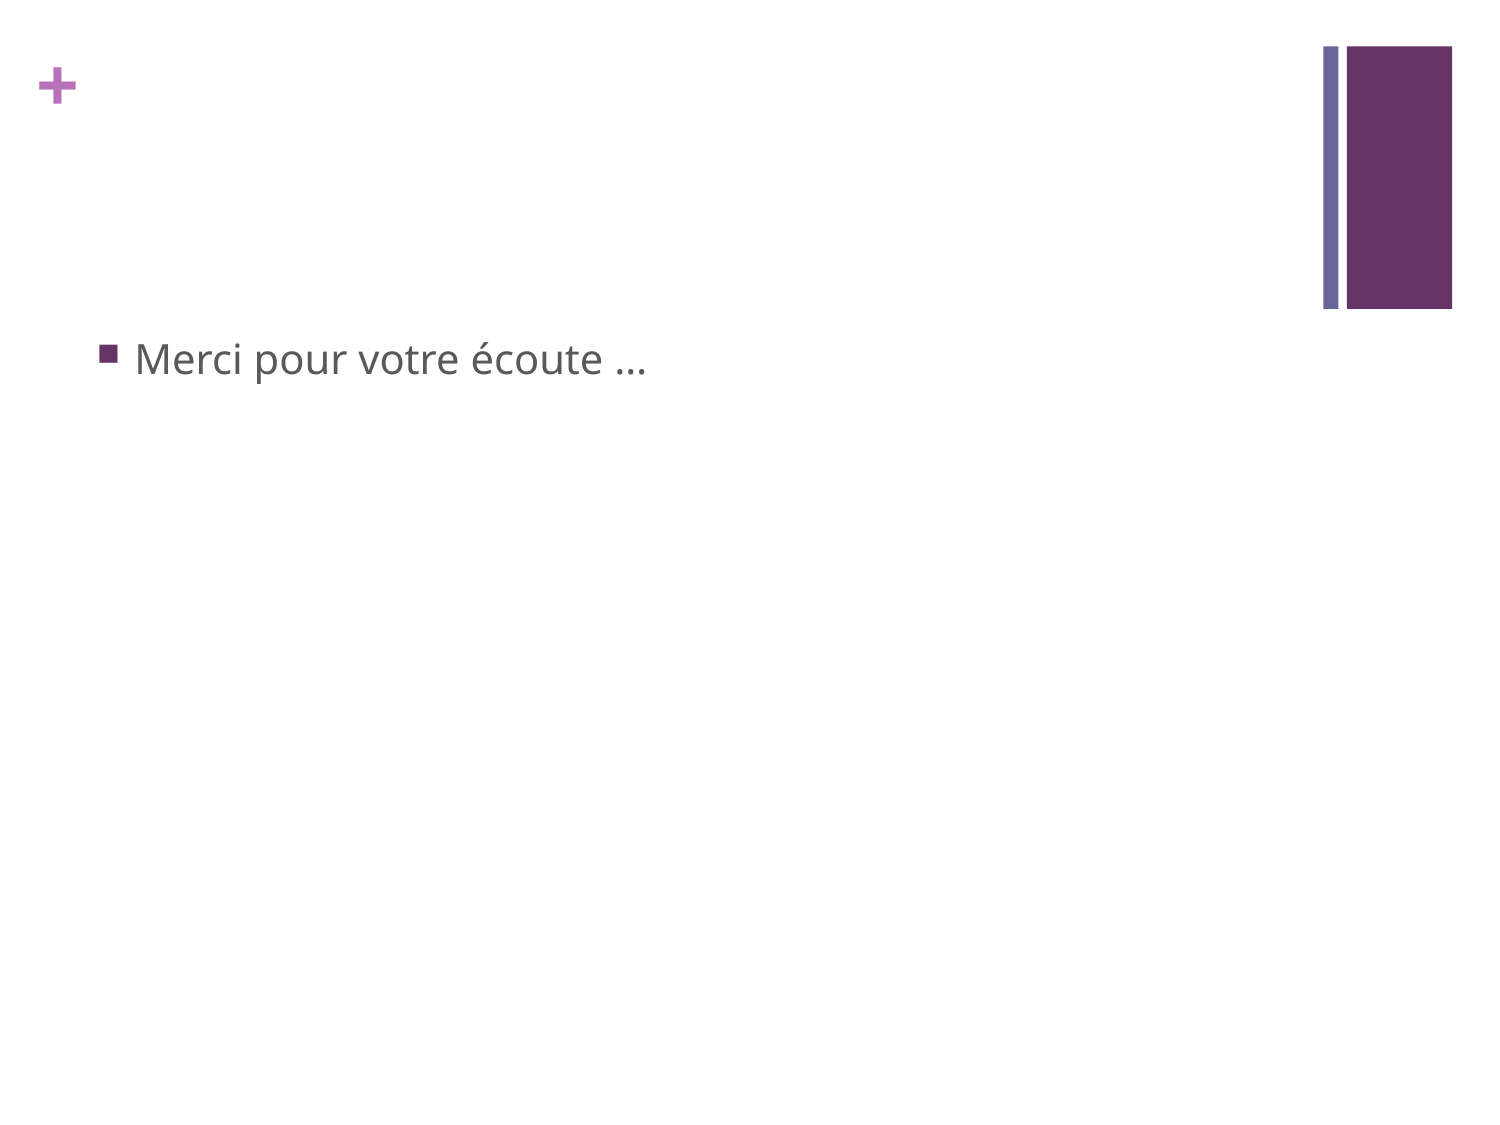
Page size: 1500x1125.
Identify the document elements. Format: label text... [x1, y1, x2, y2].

list Merci pour votre écoute … [81, 324, 1322, 1005]
